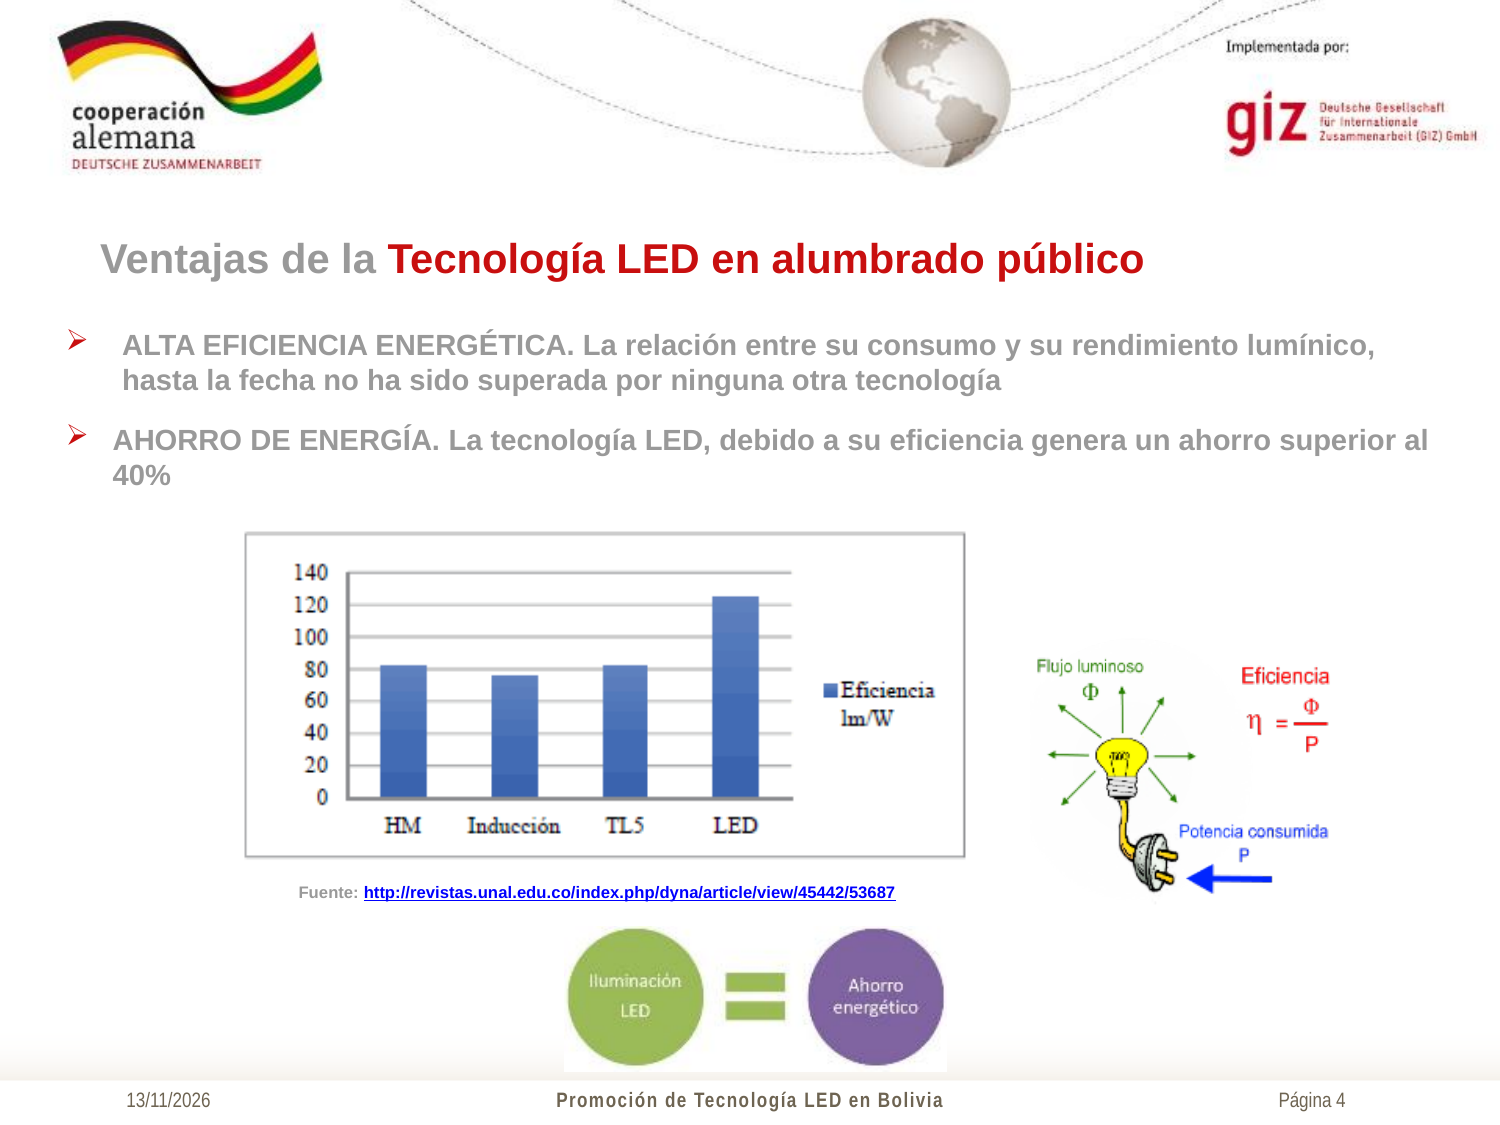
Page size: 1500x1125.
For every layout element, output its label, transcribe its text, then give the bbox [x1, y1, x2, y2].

picture [0, 926, 1500, 1081]
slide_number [111, 1079, 325, 1121]
picture [1030, 622, 1342, 966]
footer Promoción de Tecnología LED en Bolivia [469, 1079, 1031, 1121]
title Ventajas de la Tecnología LED en alumbrado público [84, 216, 1441, 297]
picture [0, 0, 1500, 188]
picture [237, 524, 976, 863]
text_box ALTA EFICIENCIA ENERGÉTICA. La relación entre su consumo y su rendimiento lumínico, hasta la fecha no ha sido superada por ninguna otra tecnología AHORRO DE ENERGÍA. La tecnología LED, debido a su eficiencia genera un ahorro superior al 40% Fuente: http://revistas.unal.edu.co/index.php/dyna/article/view/45442/53687 [50, 310, 1461, 1072]
